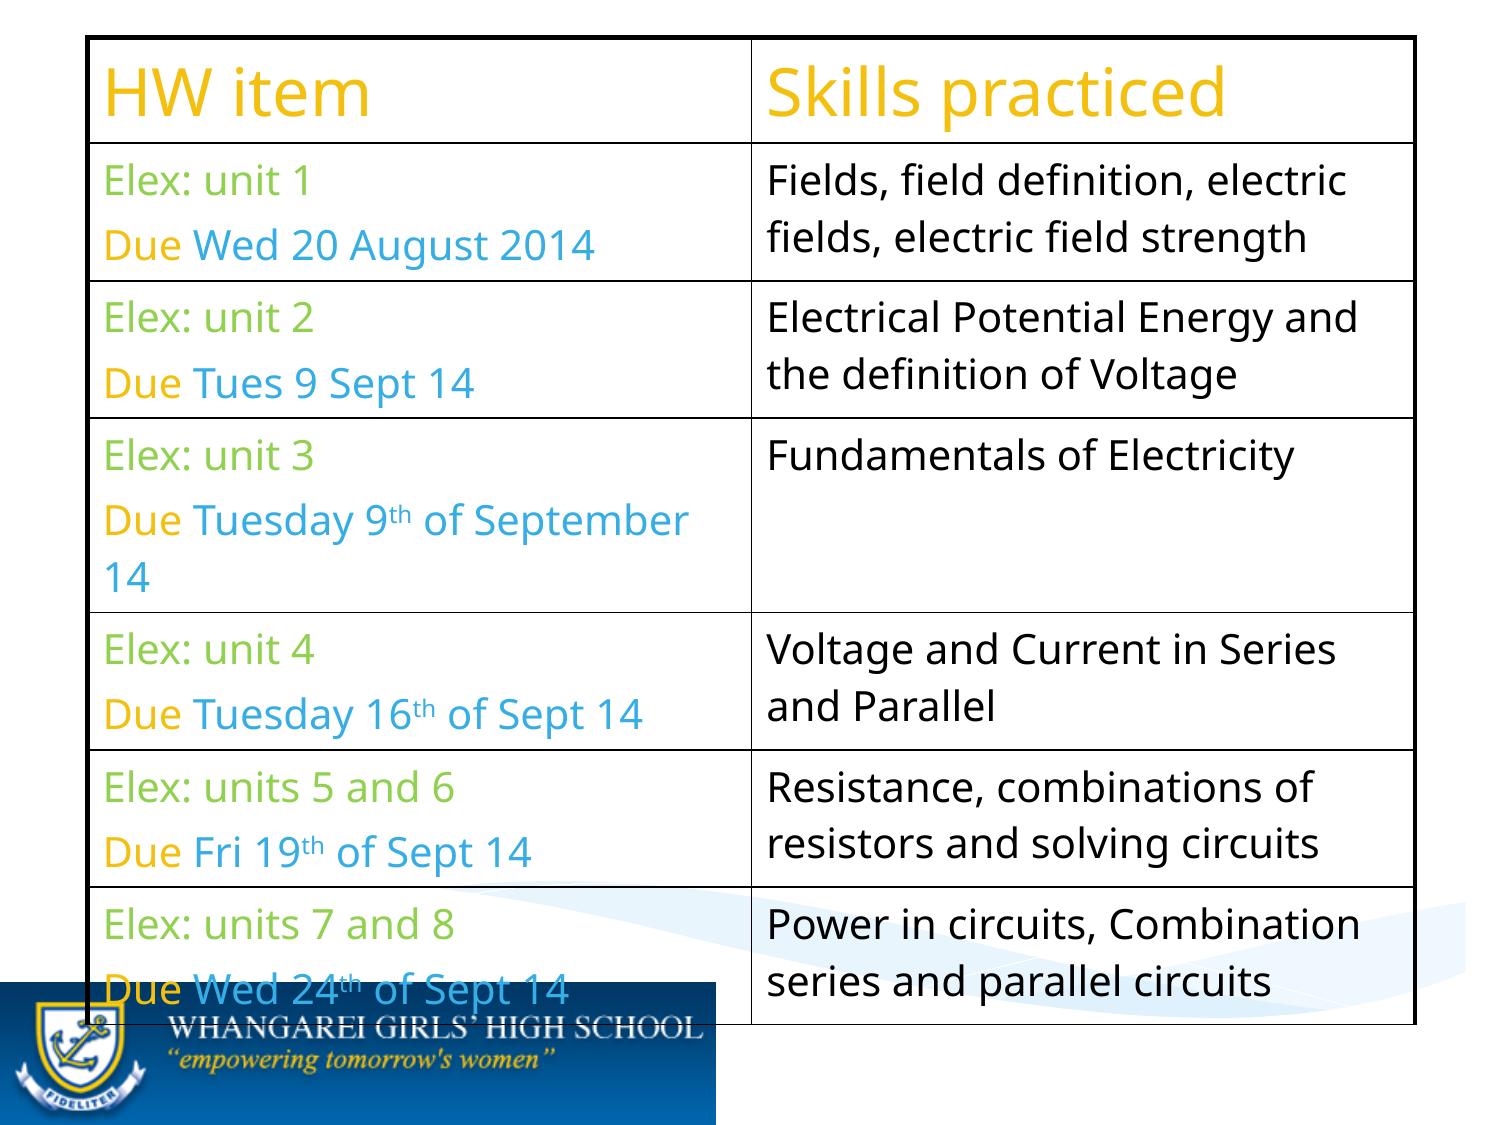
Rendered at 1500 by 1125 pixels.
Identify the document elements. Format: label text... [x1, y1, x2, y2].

table_cell Elex: unit 4 Due Tuesday 16th of Sept 14 [90, 613, 751, 749]
table_cell Elex: unit 1 Due Wed 20 August 2014 [90, 144, 751, 280]
table_cell Elex: units 5 and 6 Due Fri 19th of Sept 14 [90, 751, 751, 886]
table_cell Elex: unit 3 Due Tuesday 9th of September 14 [90, 419, 751, 612]
table_header HW item [90, 40, 751, 142]
table_header Skills practiced [752, 40, 1413, 142]
table_cell Electrical Potential Energy and the definition of Voltage [752, 282, 1413, 417]
table_cell Elex: unit 2 Due Tues 9 Sept 14 [90, 282, 751, 417]
table_cell Elex: units 7 and 8 Due Wed 24th of Sept 14 [90, 888, 751, 1024]
table_cell Voltage and Current in Series and Parallel [752, 613, 1413, 749]
table_cell Resistance, combinations of resistors and solving circuits [752, 751, 1413, 886]
picture [0, 982, 716, 1125]
table_cell Fundamentals of Electricity [752, 419, 1413, 612]
table_cell Power in circuits, Combination series and parallel circuits [752, 888, 1413, 1024]
table_cell Fields, field definition, electric fields, electric field strength [752, 144, 1413, 280]
